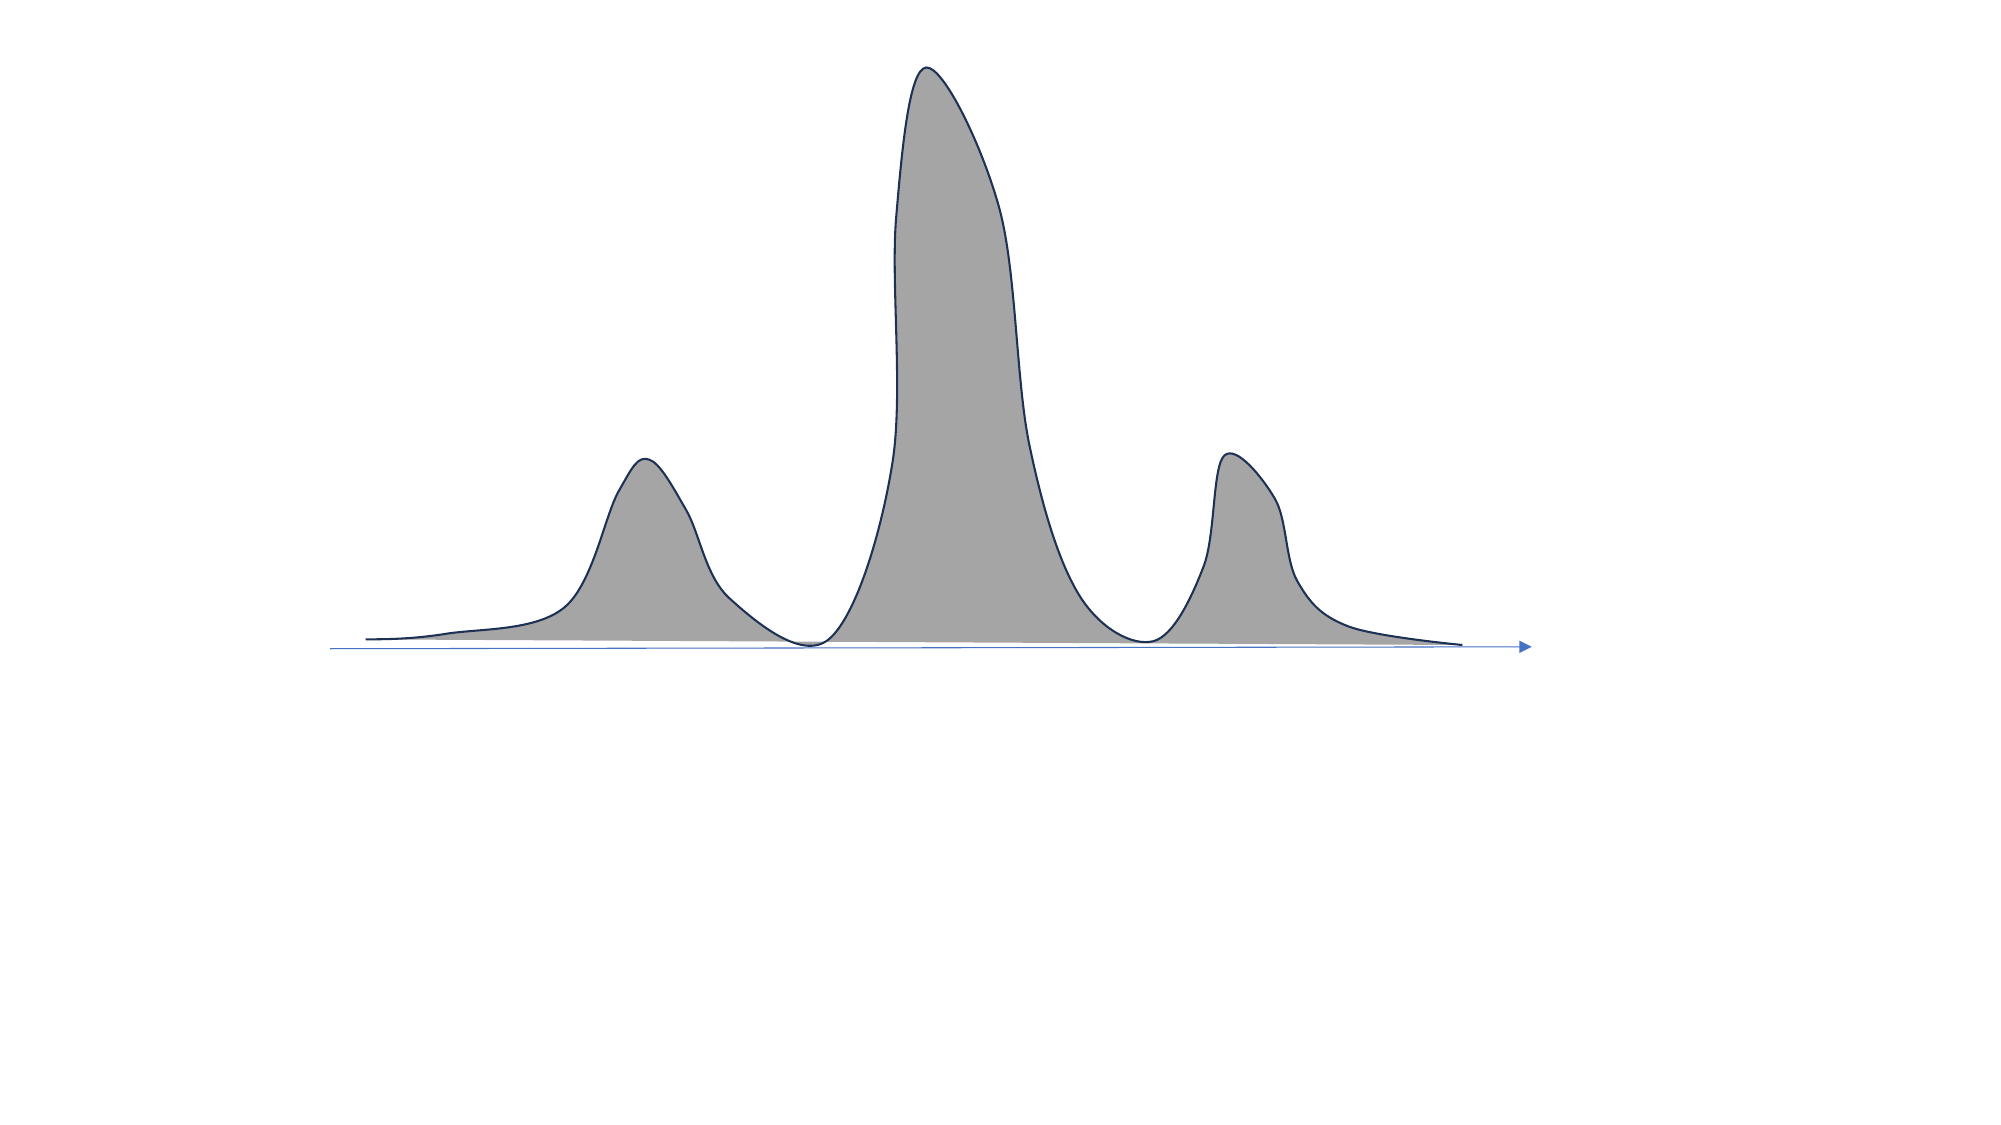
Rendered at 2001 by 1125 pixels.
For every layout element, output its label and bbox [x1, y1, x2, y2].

text_box [365, 66, 1463, 646]
